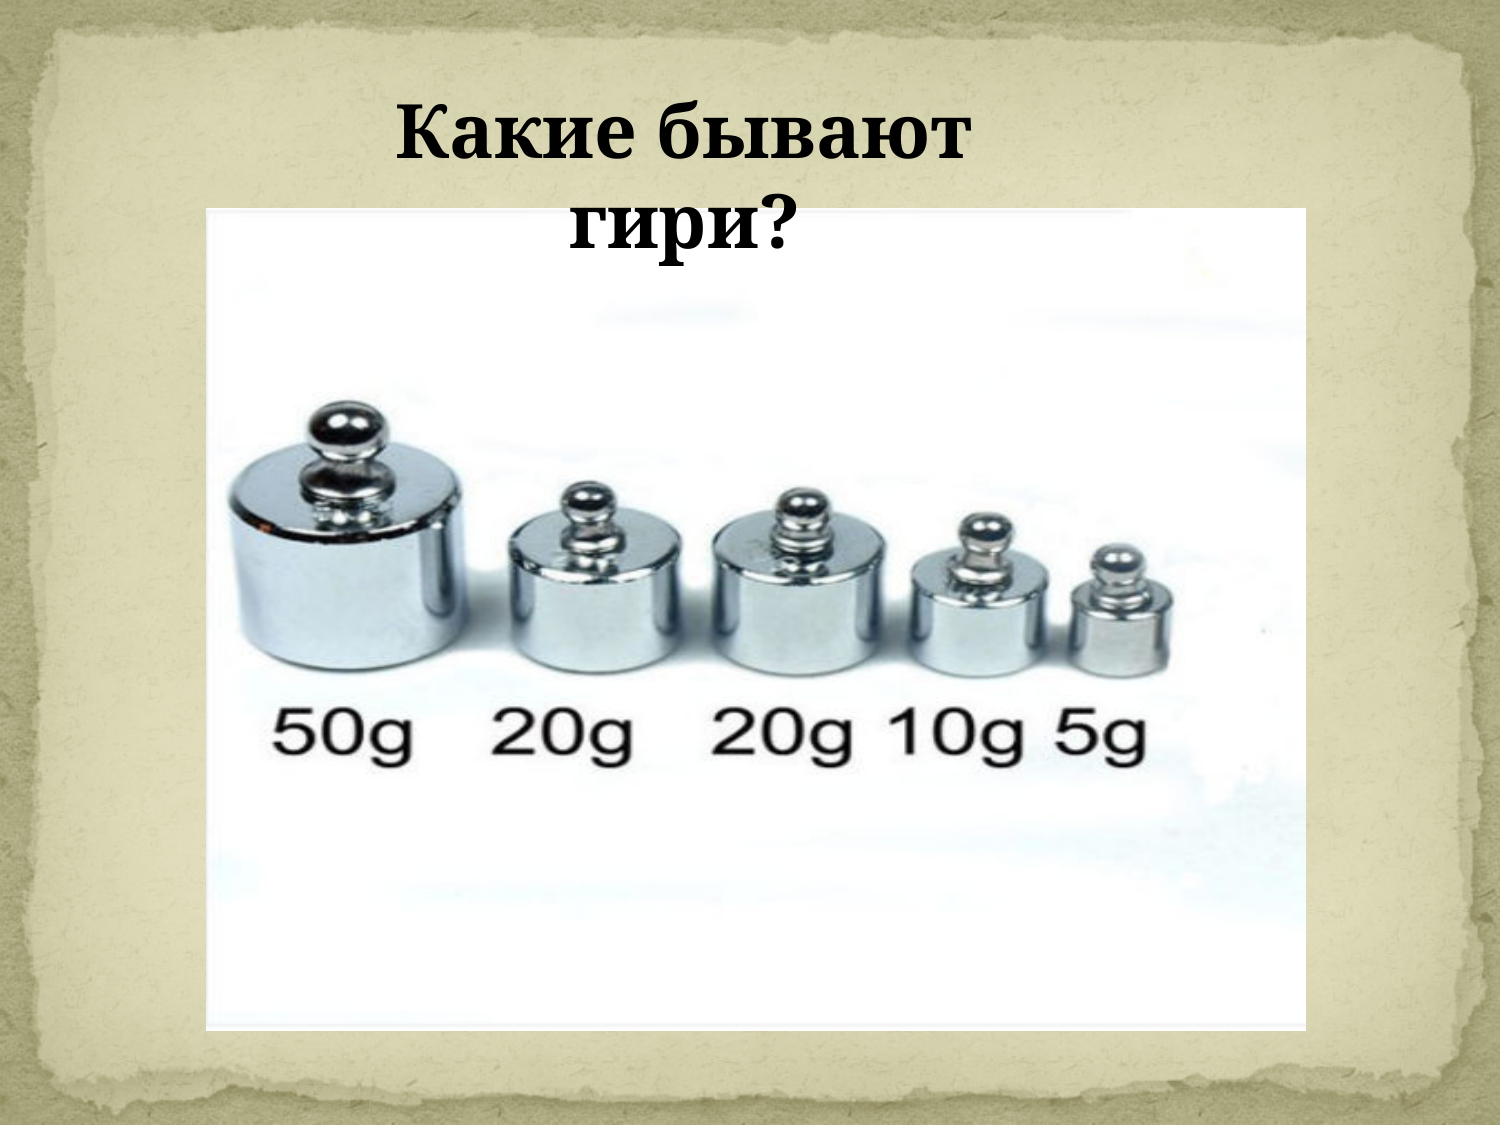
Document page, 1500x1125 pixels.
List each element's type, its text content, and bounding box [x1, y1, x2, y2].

picture [206, 208, 1306, 1031]
text_box Какие бывают гири? [265, 30, 1105, 197]
